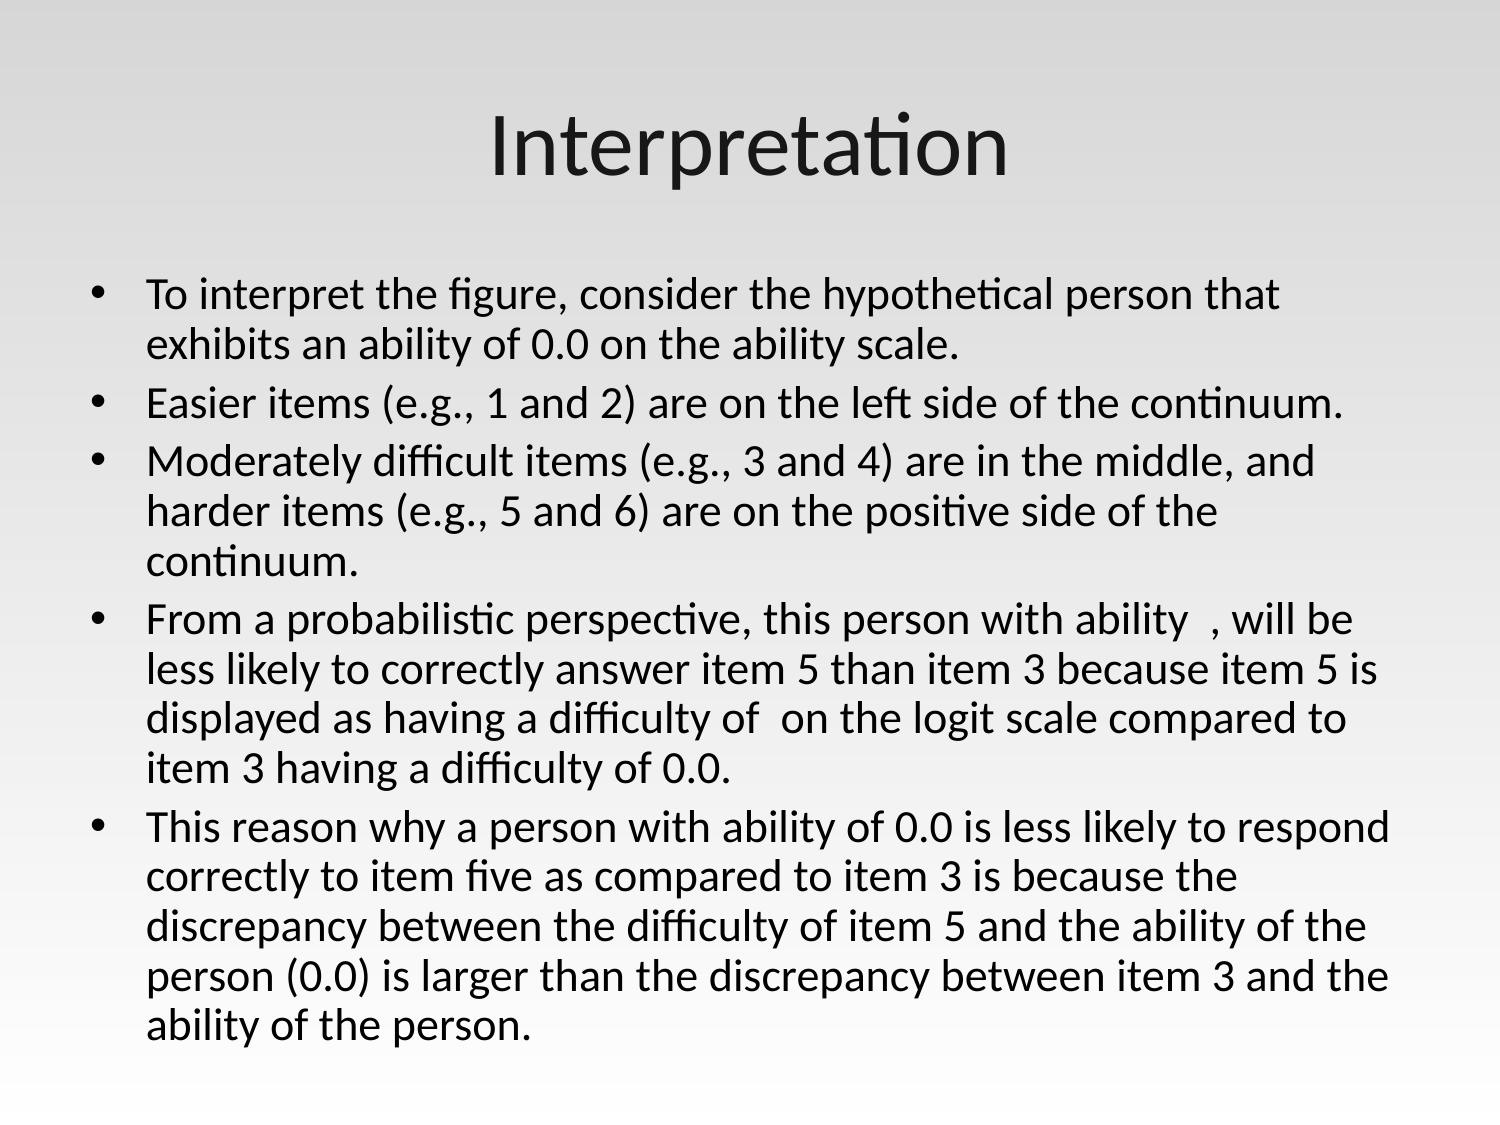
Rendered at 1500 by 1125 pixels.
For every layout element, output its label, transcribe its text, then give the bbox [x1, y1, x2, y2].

title Interpretation [75, 45, 1425, 233]
